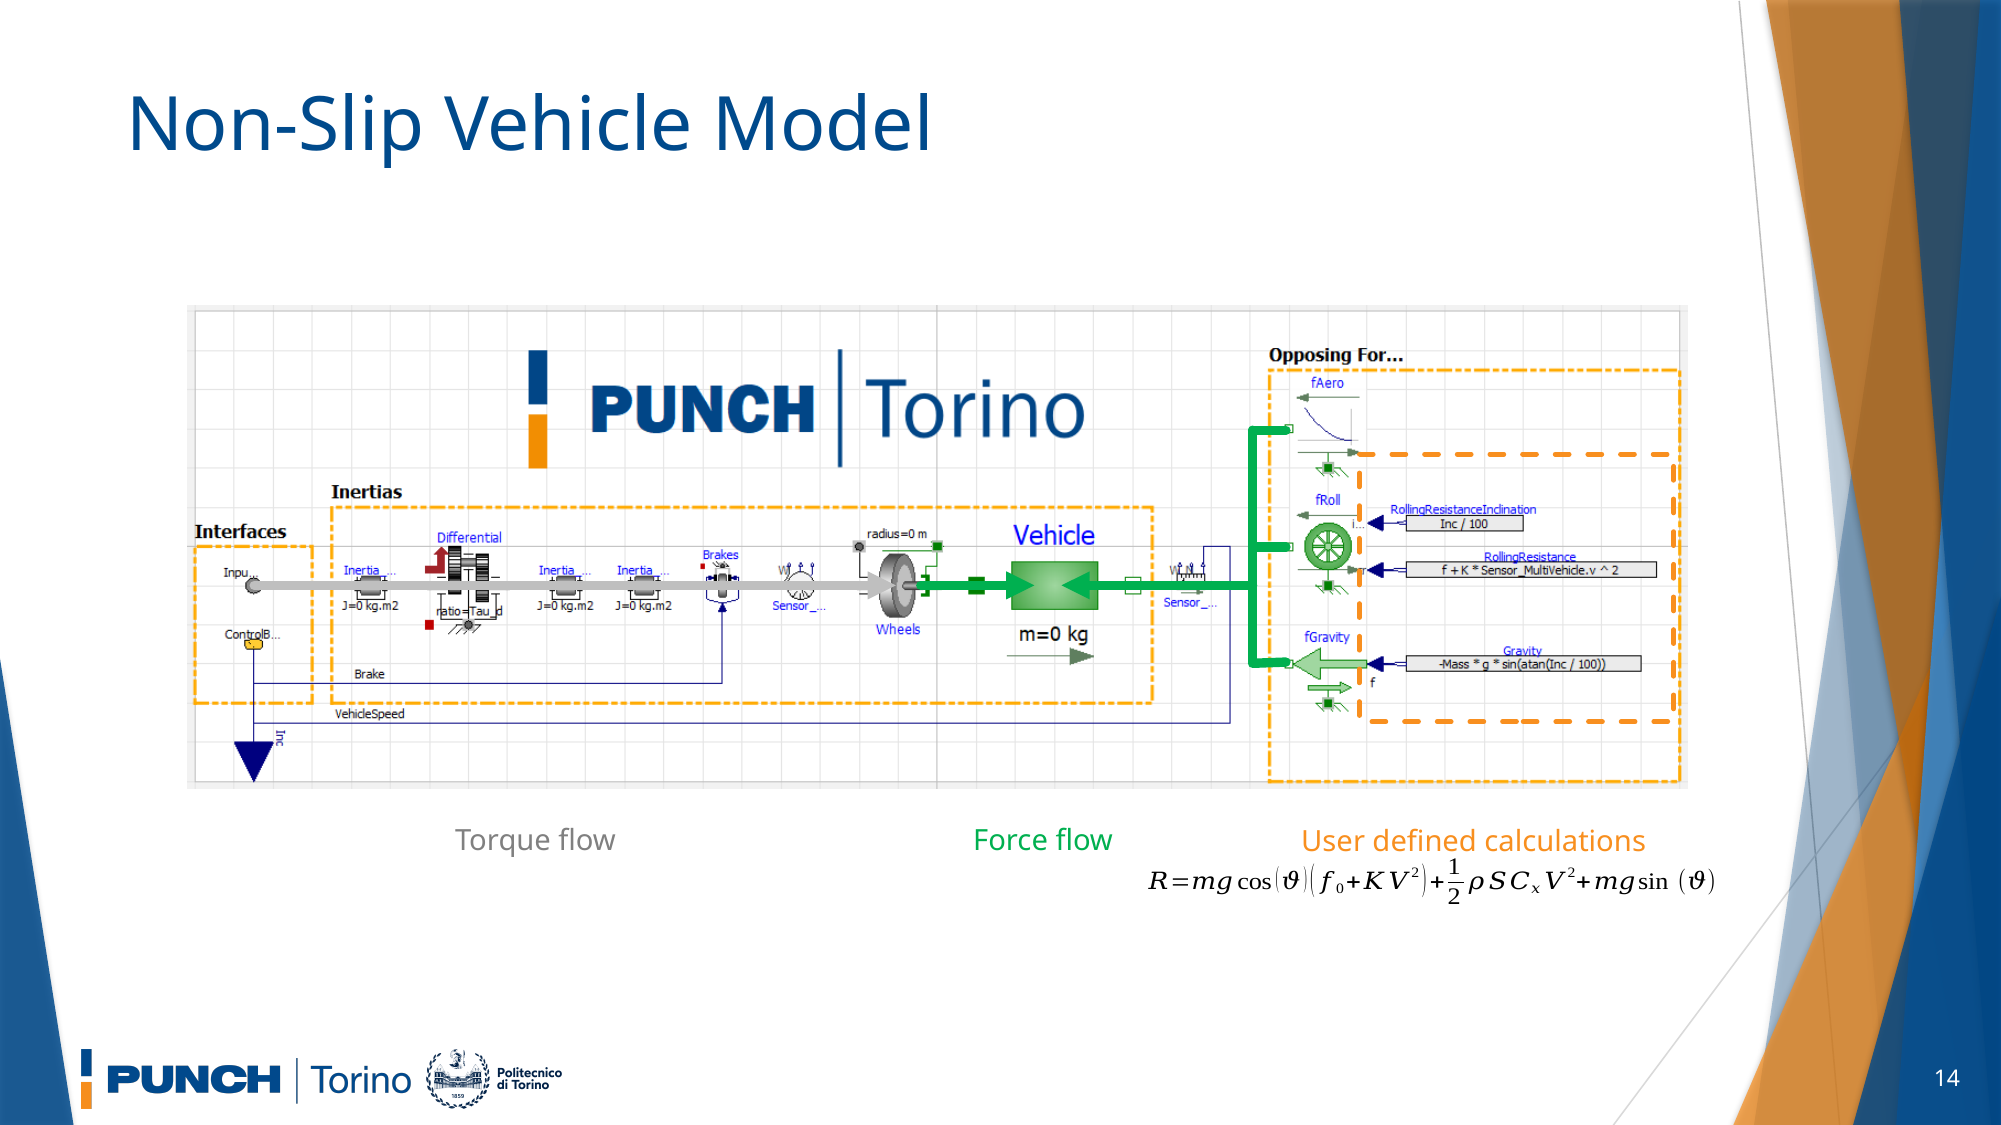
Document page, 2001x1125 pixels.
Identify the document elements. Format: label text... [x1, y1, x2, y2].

picture [187, 305, 1689, 789]
slide_number 14 [1863, 1048, 1976, 1109]
title Non-Slip Vehicle Model [111, 68, 1522, 185]
text_box Force flow [865, 813, 1221, 876]
text_box User defined calculations [1285, 814, 1749, 877]
picture [81, 1049, 411, 1109]
text_box Torque flow [440, 813, 796, 876]
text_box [253, 429, 1287, 664]
picture [426, 1049, 562, 1109]
